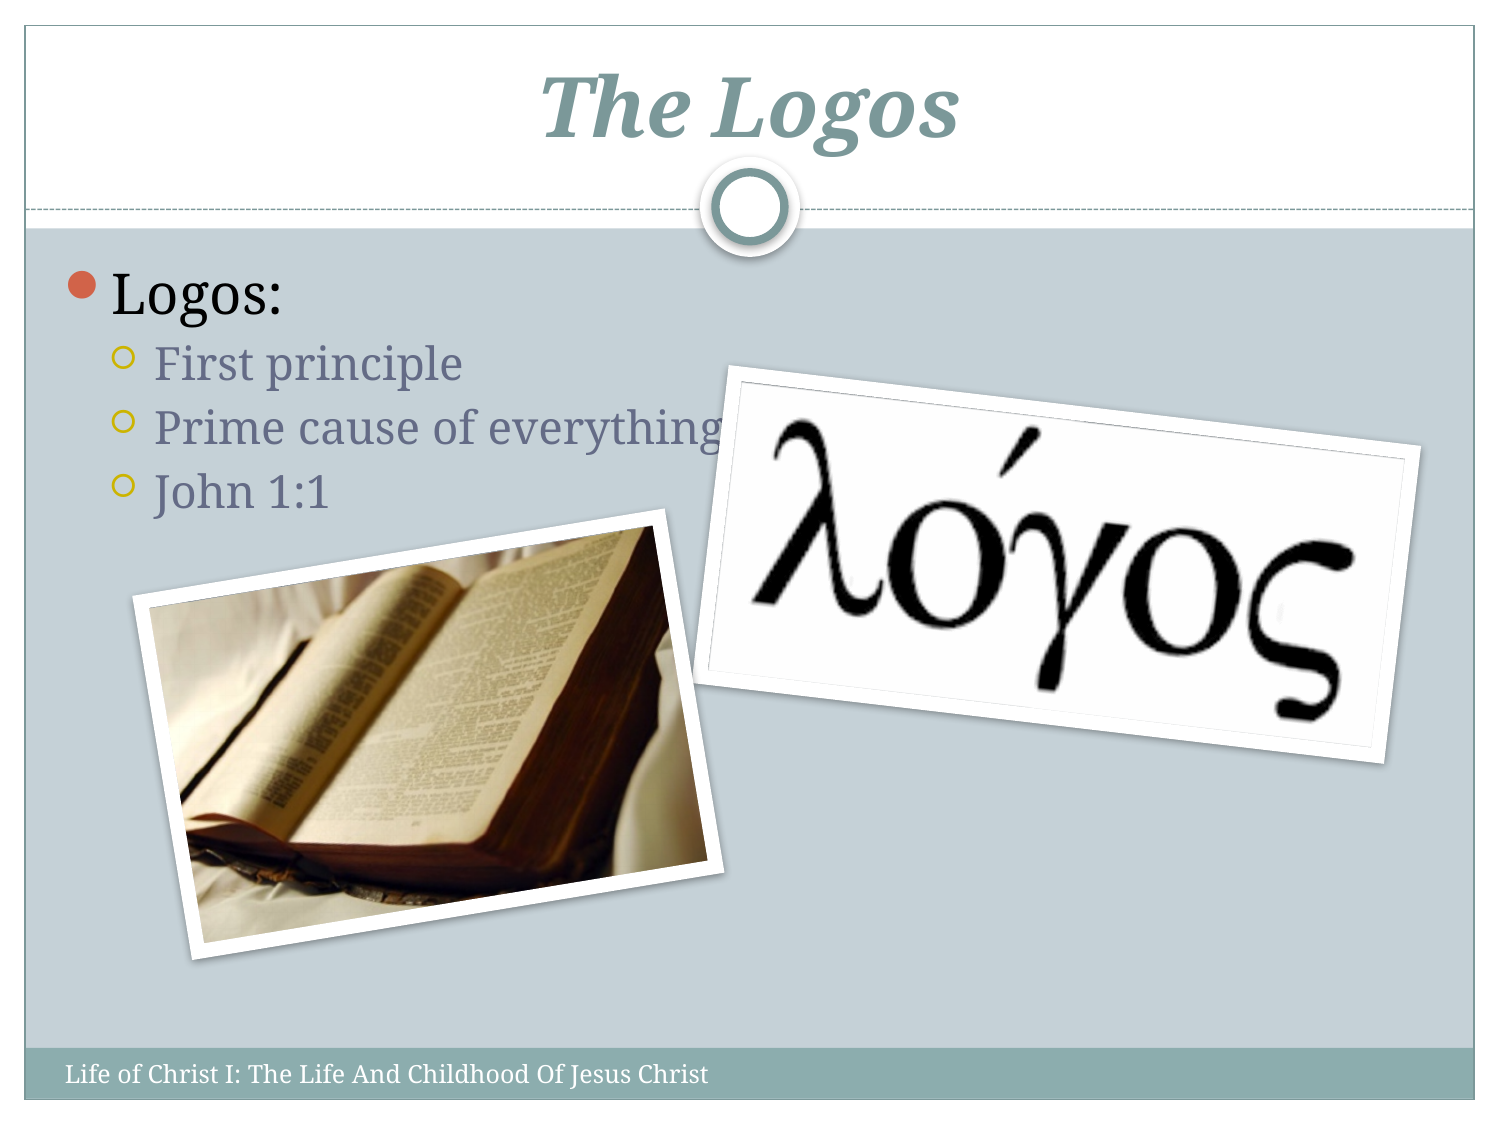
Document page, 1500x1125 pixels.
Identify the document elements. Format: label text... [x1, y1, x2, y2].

picture [150, 526, 707, 942]
list Logos: First principle Prime cause of everything John 1:1 [49, 250, 1445, 1001]
title The Logos [49, 37, 1450, 162]
picture [709, 383, 1404, 747]
footer Life of Christ I: The Life And Childhood Of Jesus Christ [50, 1051, 866, 1112]
